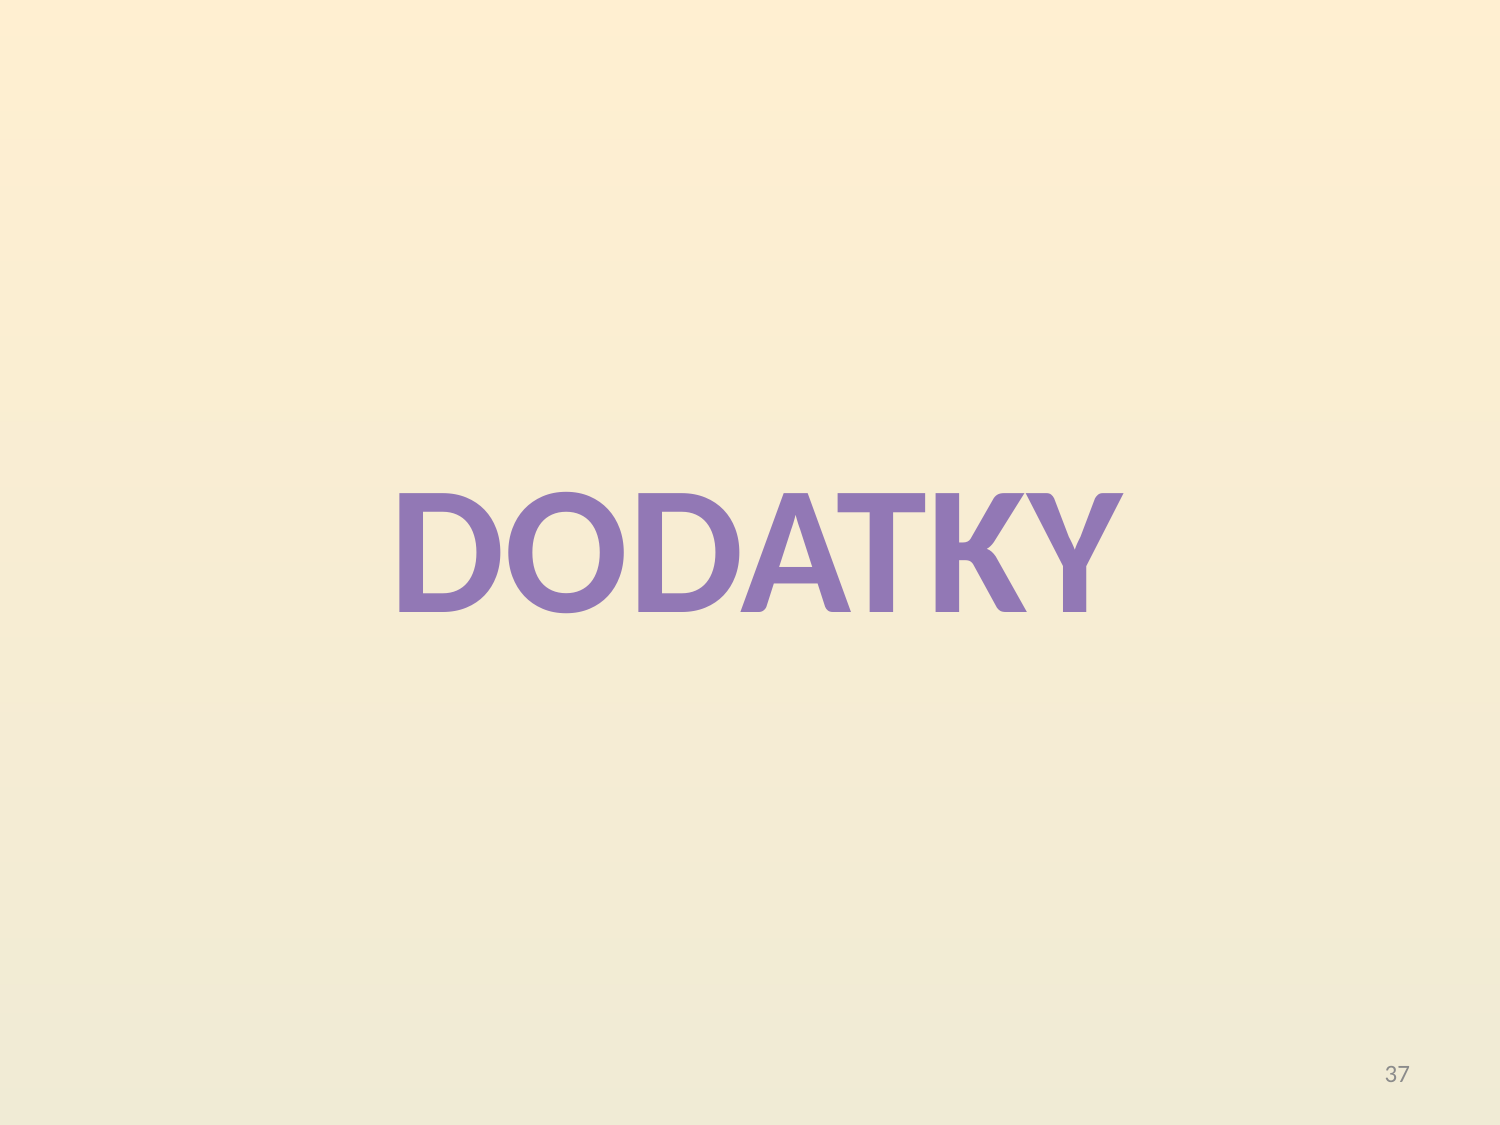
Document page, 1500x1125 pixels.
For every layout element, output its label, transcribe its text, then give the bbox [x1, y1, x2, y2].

slide_number 37 [1074, 1042, 1425, 1103]
text_box DODATKY [304, 421, 1208, 657]
